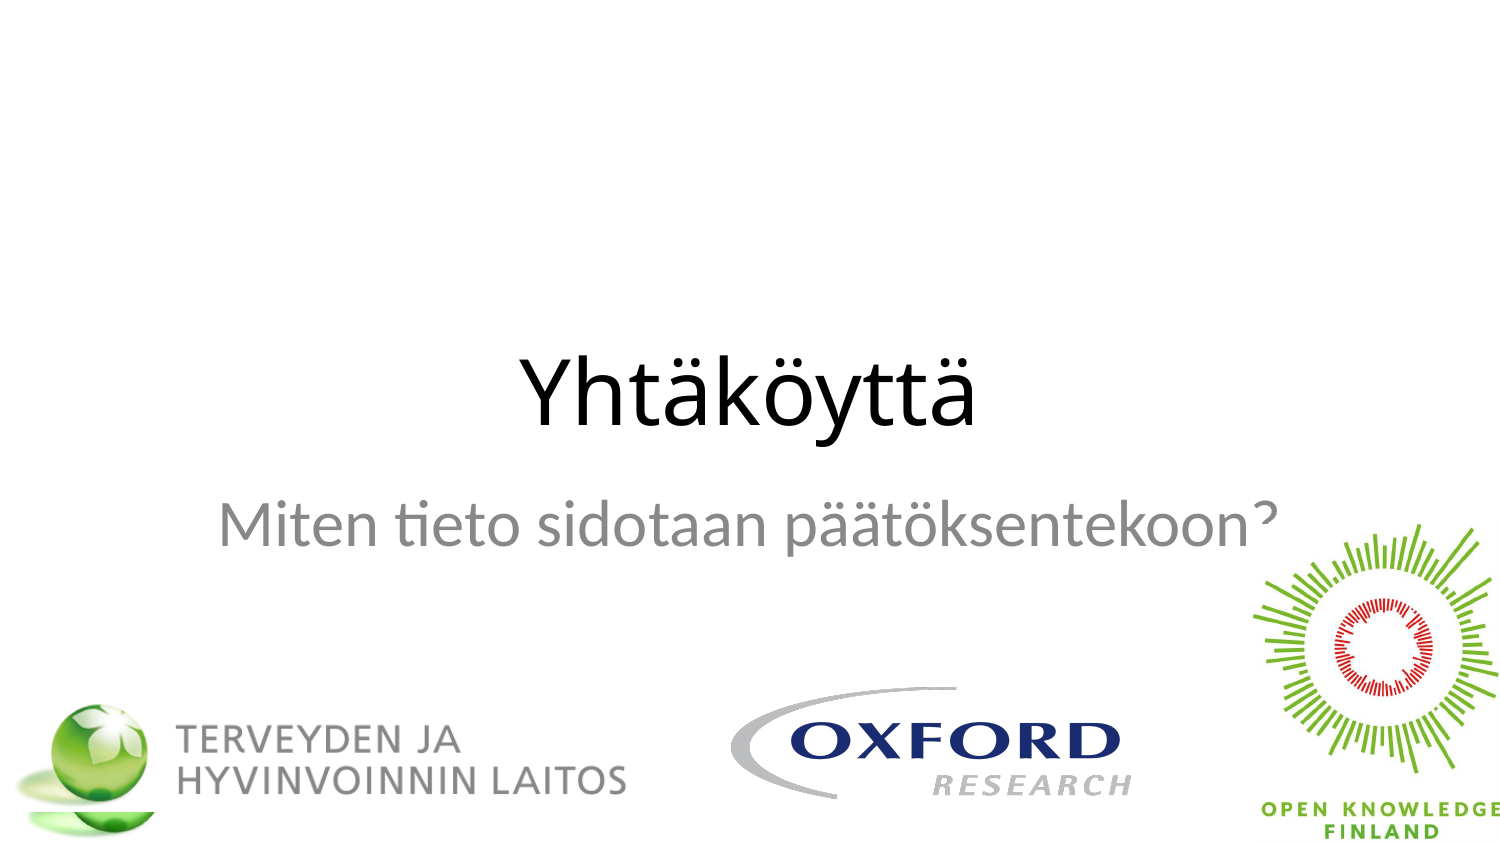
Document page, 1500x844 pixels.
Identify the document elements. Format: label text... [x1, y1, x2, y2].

subtitle Miten tieto sidotaan päätöksentekoon? [51, 464, 1449, 595]
picture [731, 687, 1131, 800]
picture [7, 694, 642, 841]
picture [1253, 523, 1500, 844]
title Yhtäköyttä [51, 122, 1449, 459]
